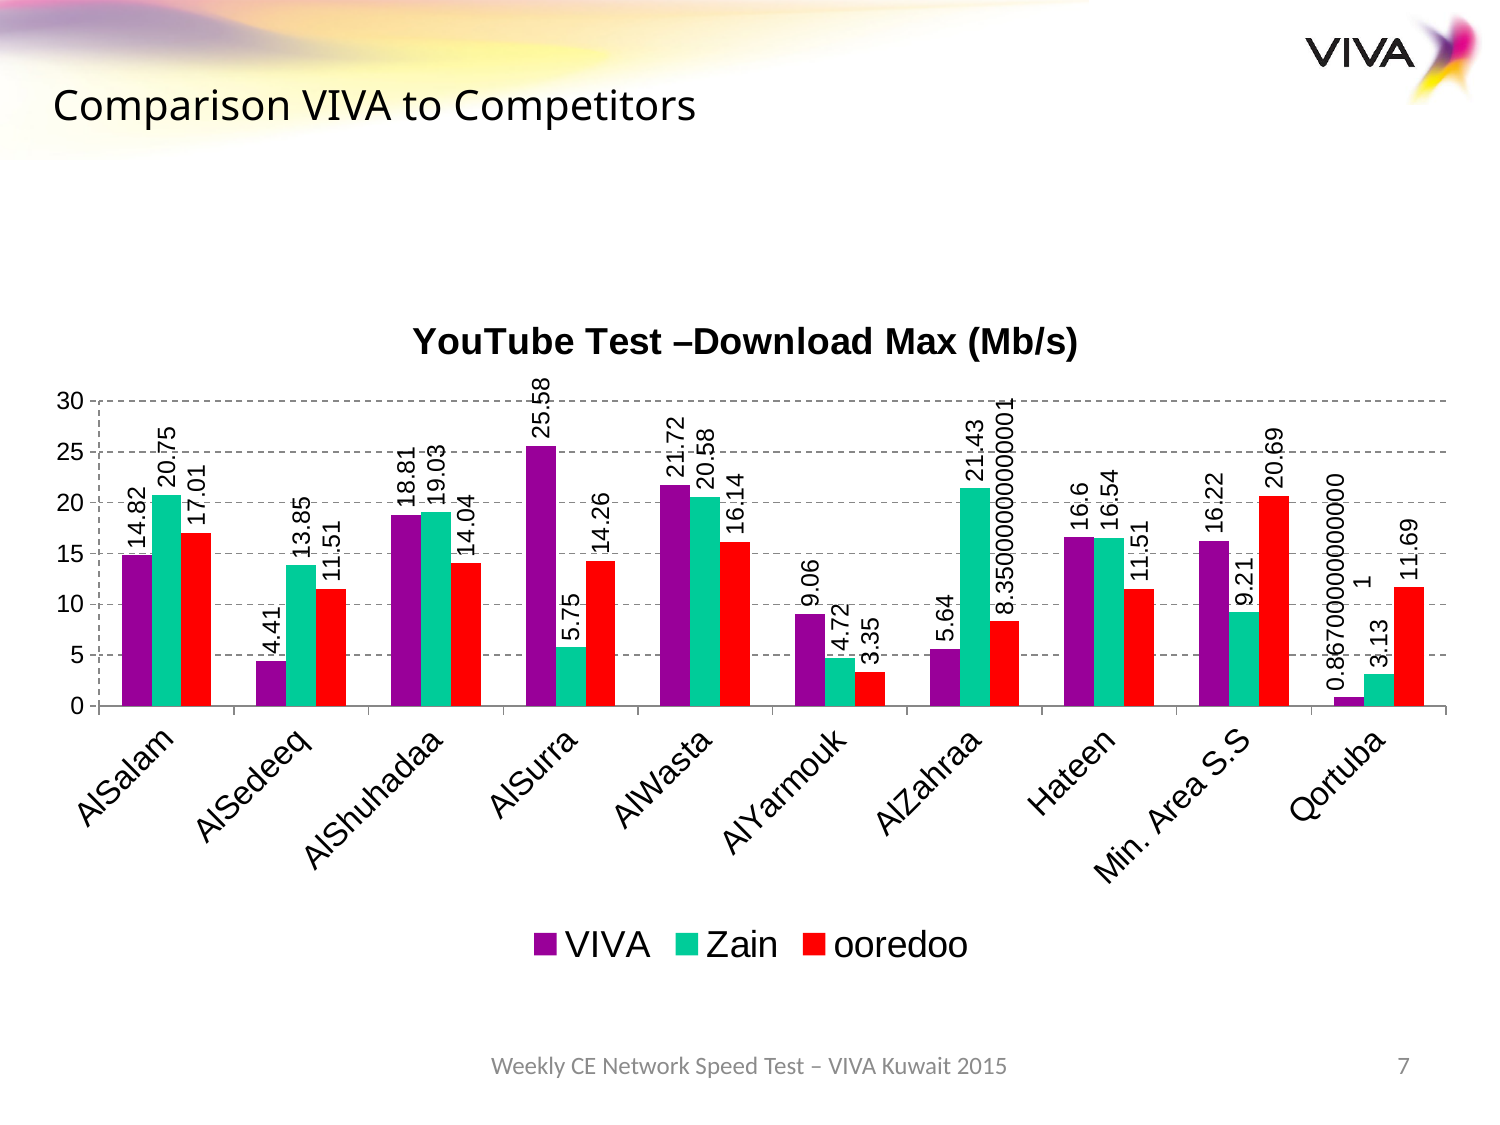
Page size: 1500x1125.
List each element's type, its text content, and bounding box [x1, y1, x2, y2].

chart [27, 287, 1476, 974]
picture [0, 0, 1089, 160]
text_box Comparison VIVA to Competitors [37, 24, 1278, 184]
text_box 7 [1074, 1042, 1425, 1103]
text_box Weekly CE Network Speed Test – VIVA Kuwait 2015 [205, 1042, 1074, 1103]
picture [1300, 12, 1485, 105]
